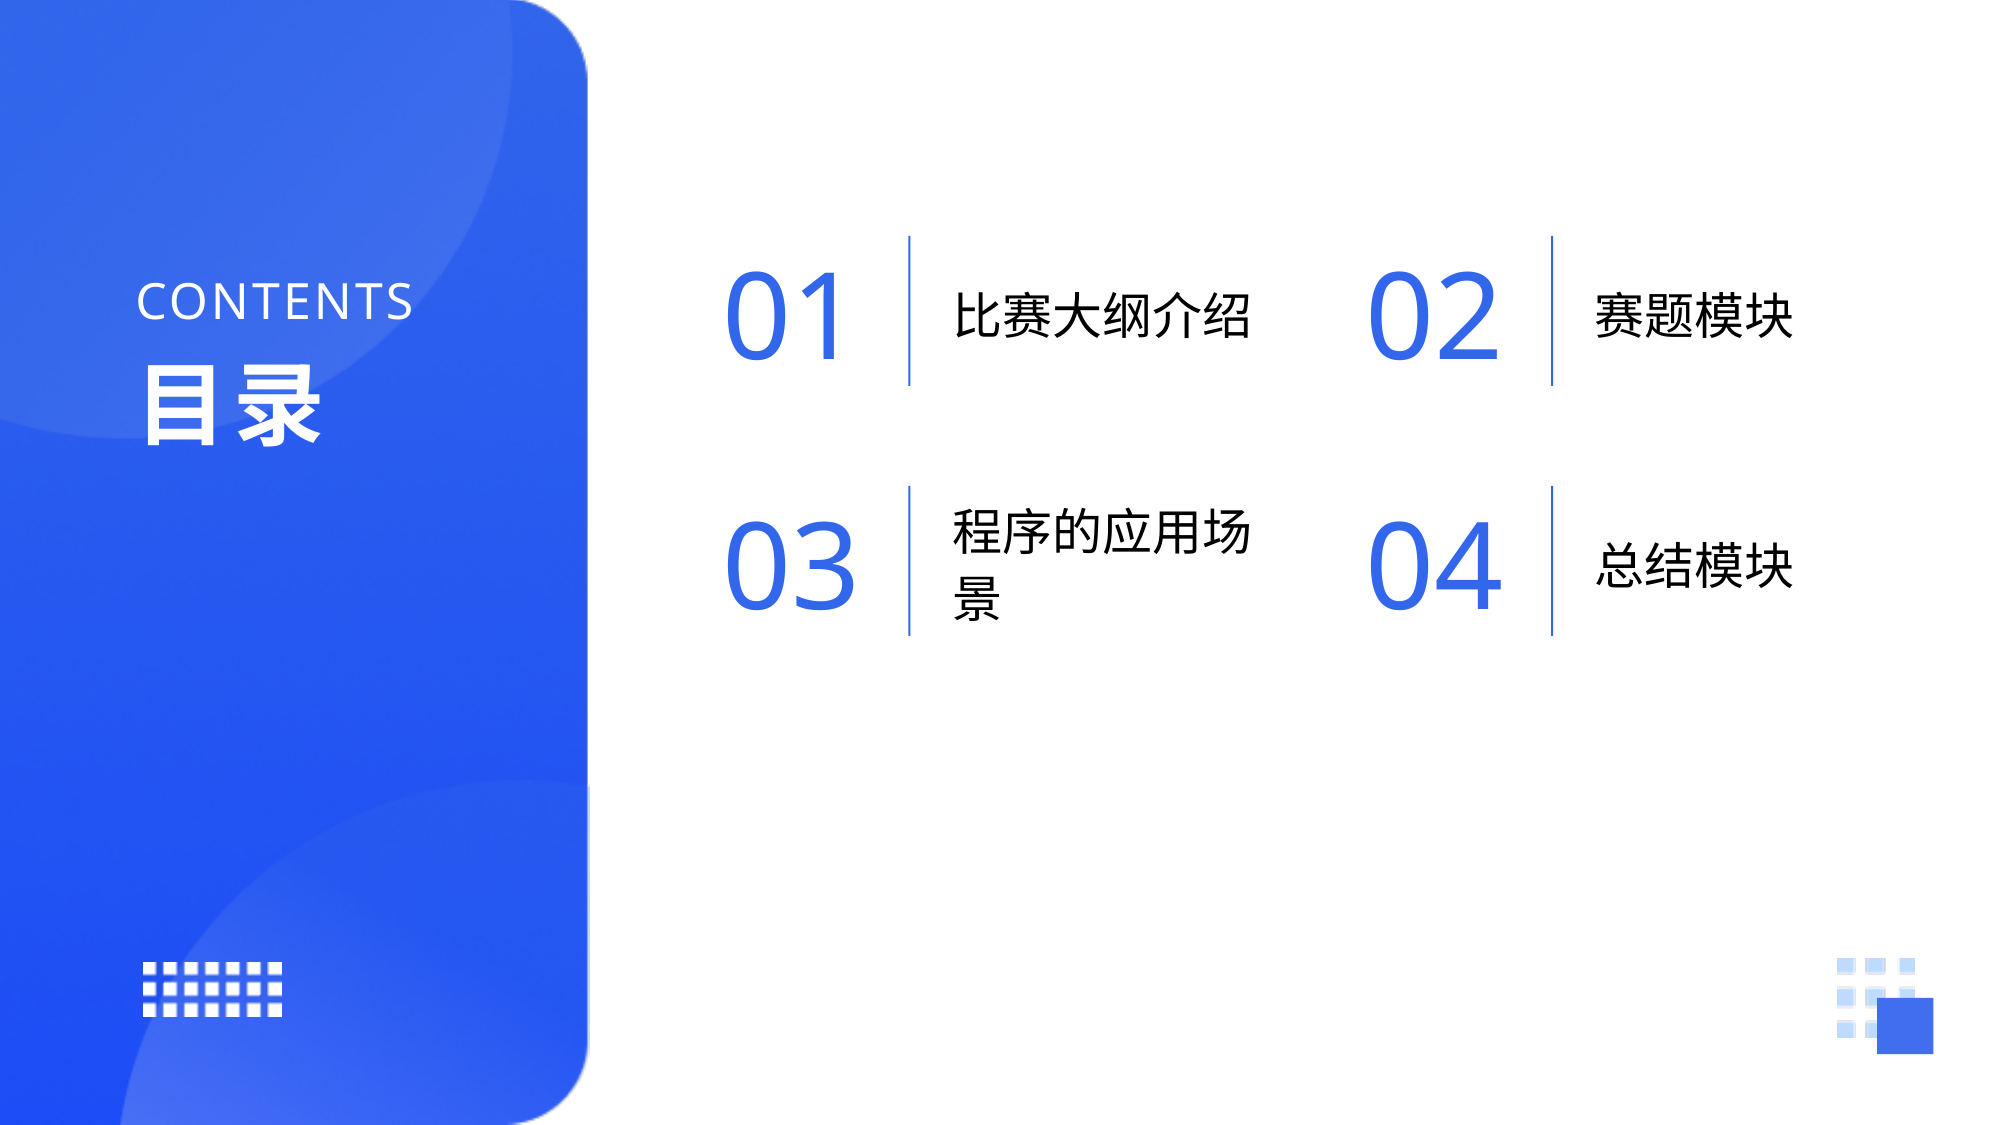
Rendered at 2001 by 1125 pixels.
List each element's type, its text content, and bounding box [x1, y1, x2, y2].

title 目录 [135, 331, 507, 457]
subtitle CONTENTS [135, 254, 496, 330]
picture [1837, 958, 1915, 1038]
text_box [704, 225, 1916, 887]
picture [0, 0, 590, 1125]
